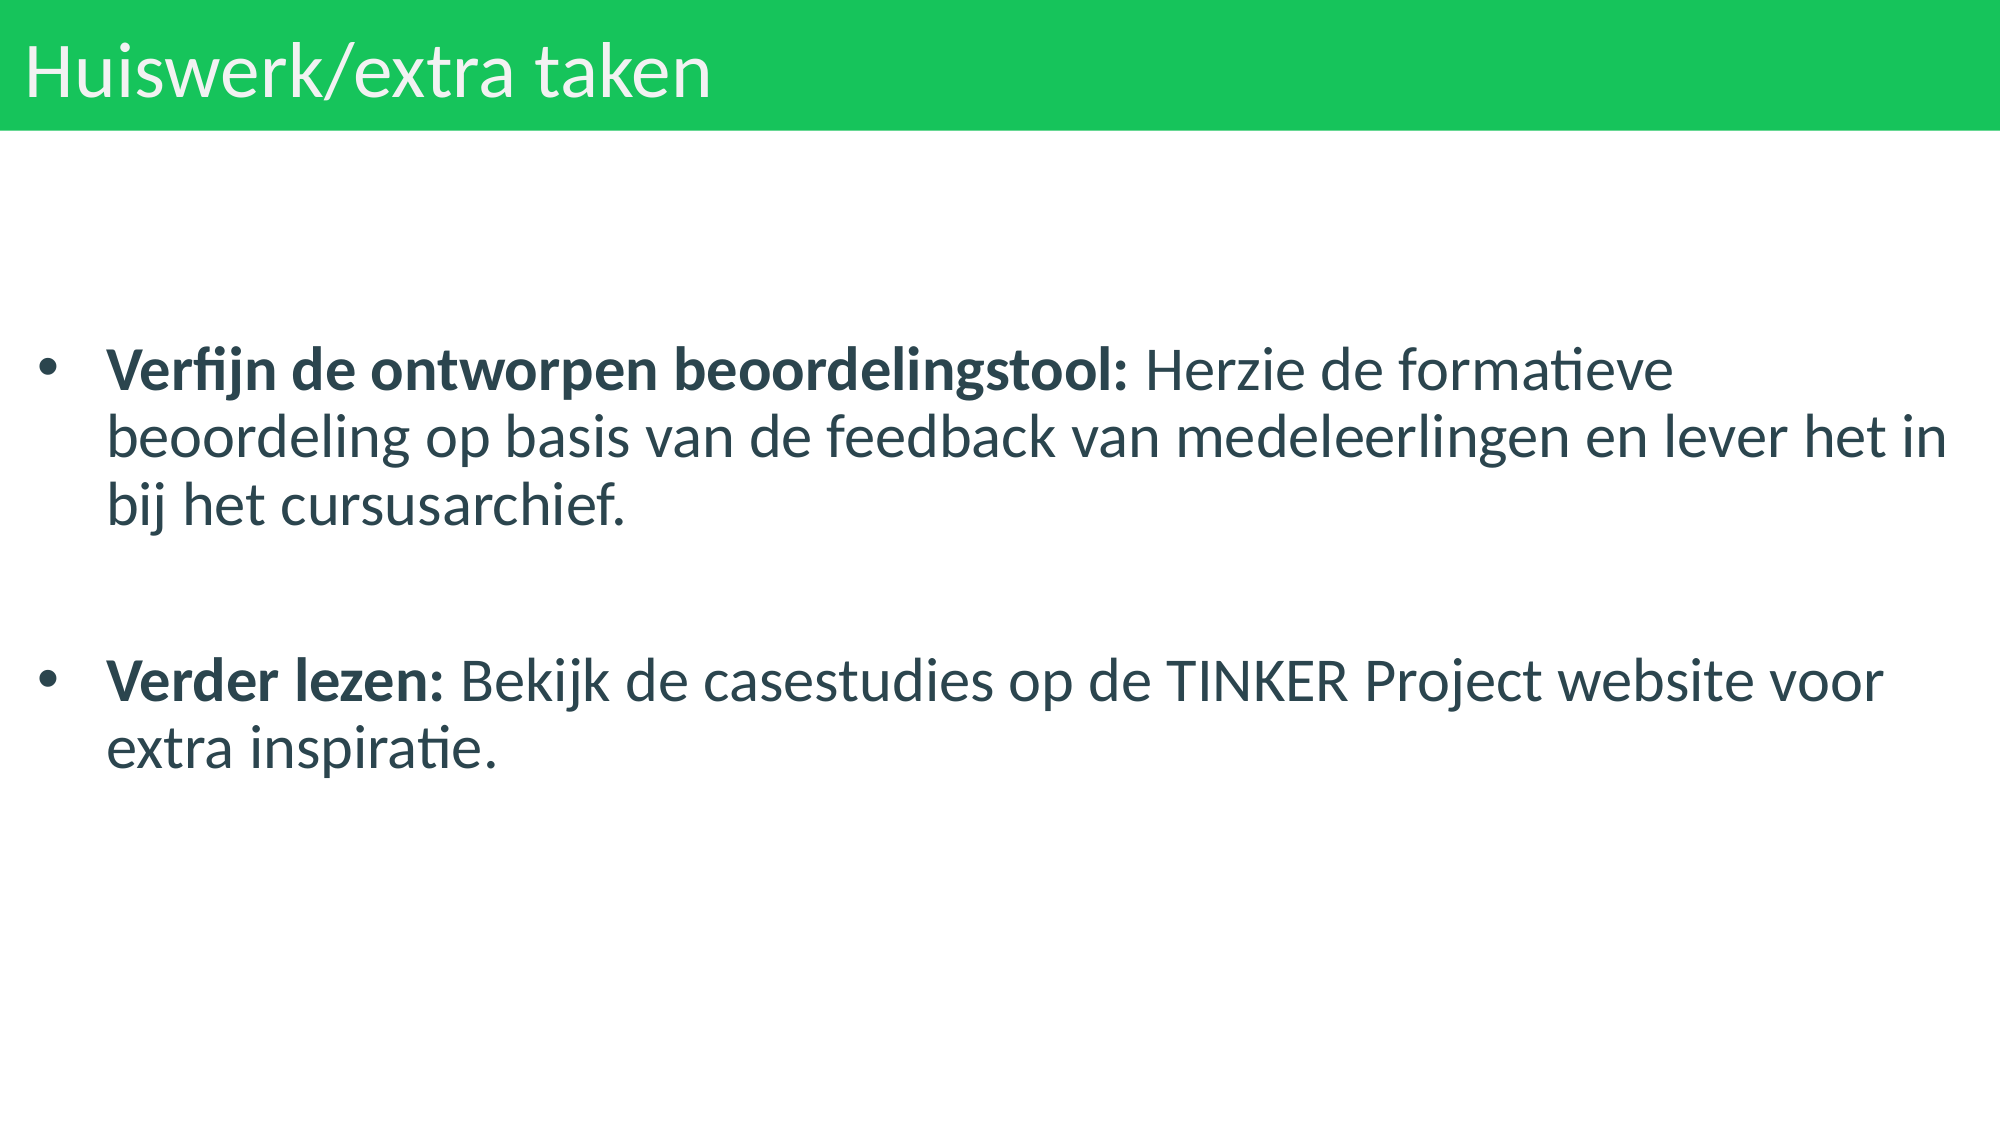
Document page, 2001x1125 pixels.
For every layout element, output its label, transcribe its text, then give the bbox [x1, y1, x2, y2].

list Verfijn de ontworpen beoordelingstool: Herzie de formatieve beoordeling op basis van de feedback van medeleerlingen en lever het in bij het cursusarchief. Verder lezen: Bekijk de casestudies op de TINKER Project website voor extra inspiratie. [16, 144, 1976, 1108]
title Huiswerk/extra taken [16, 13, 1976, 131]
